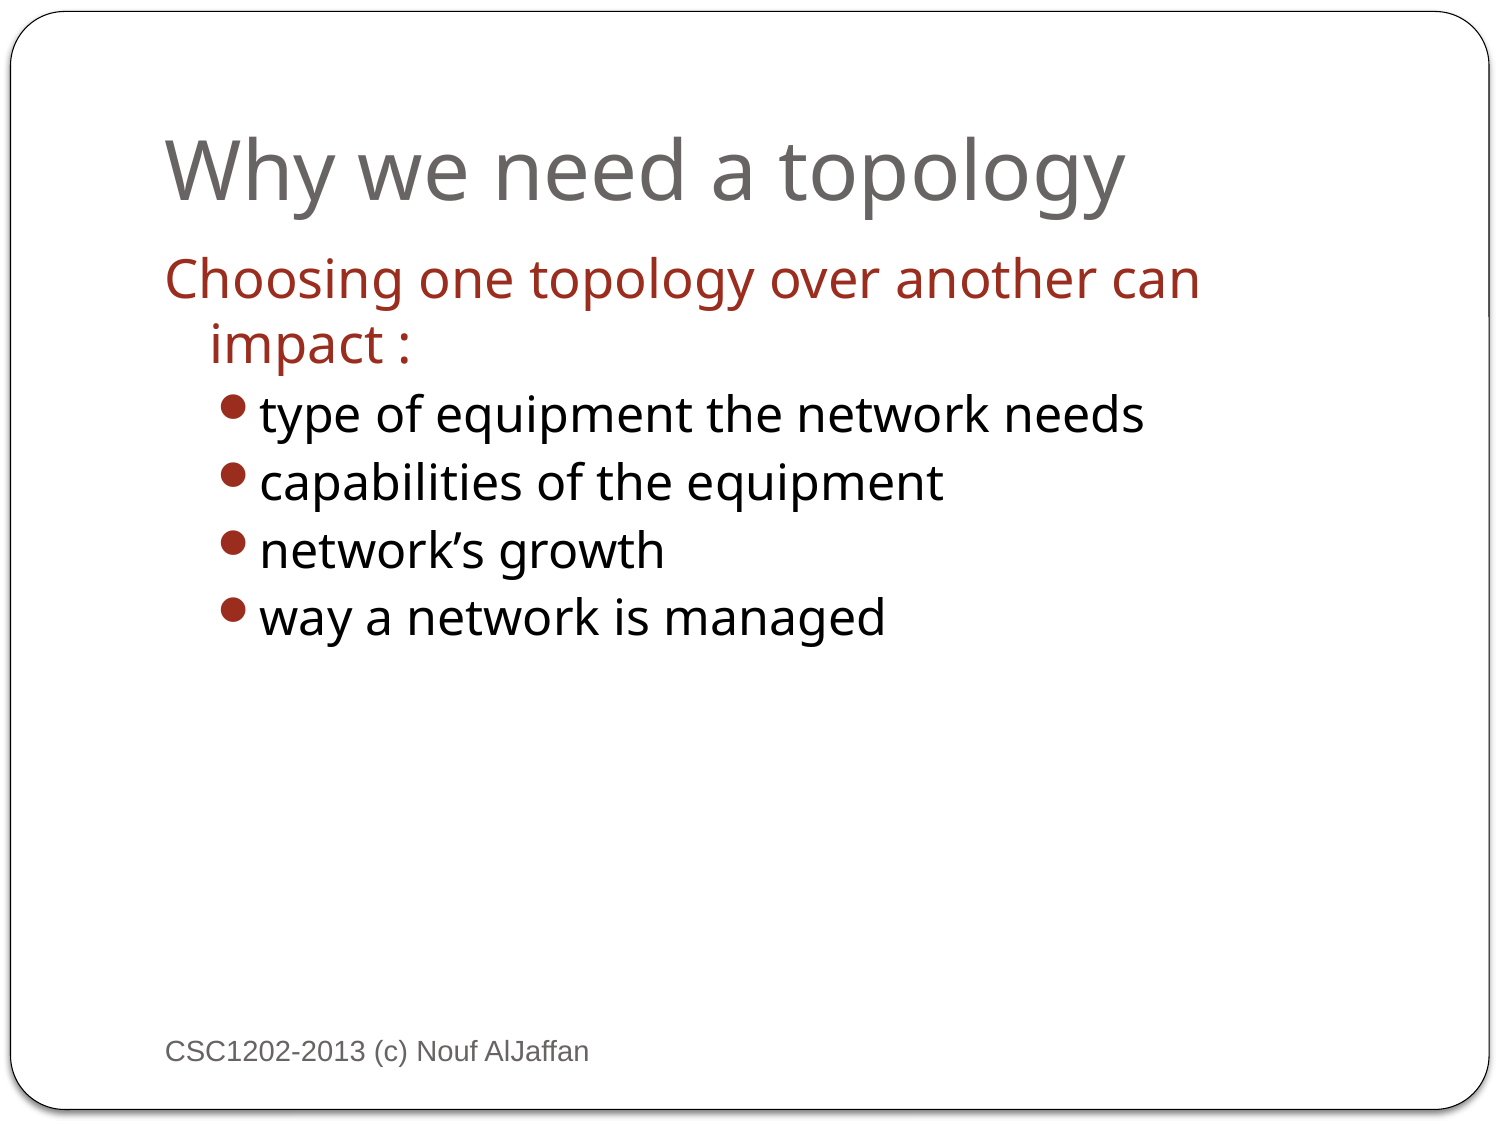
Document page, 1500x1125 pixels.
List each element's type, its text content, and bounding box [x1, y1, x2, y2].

list Choosing one topology over another can impact : type of equipment the network needs capabilities of the equipment network’s growth way a network is managed [150, 237, 1425, 988]
footer CSC1202-2013 (c) Nouf AlJaffan [150, 1012, 800, 1088]
title Why we need a topology [150, 45, 1425, 233]
